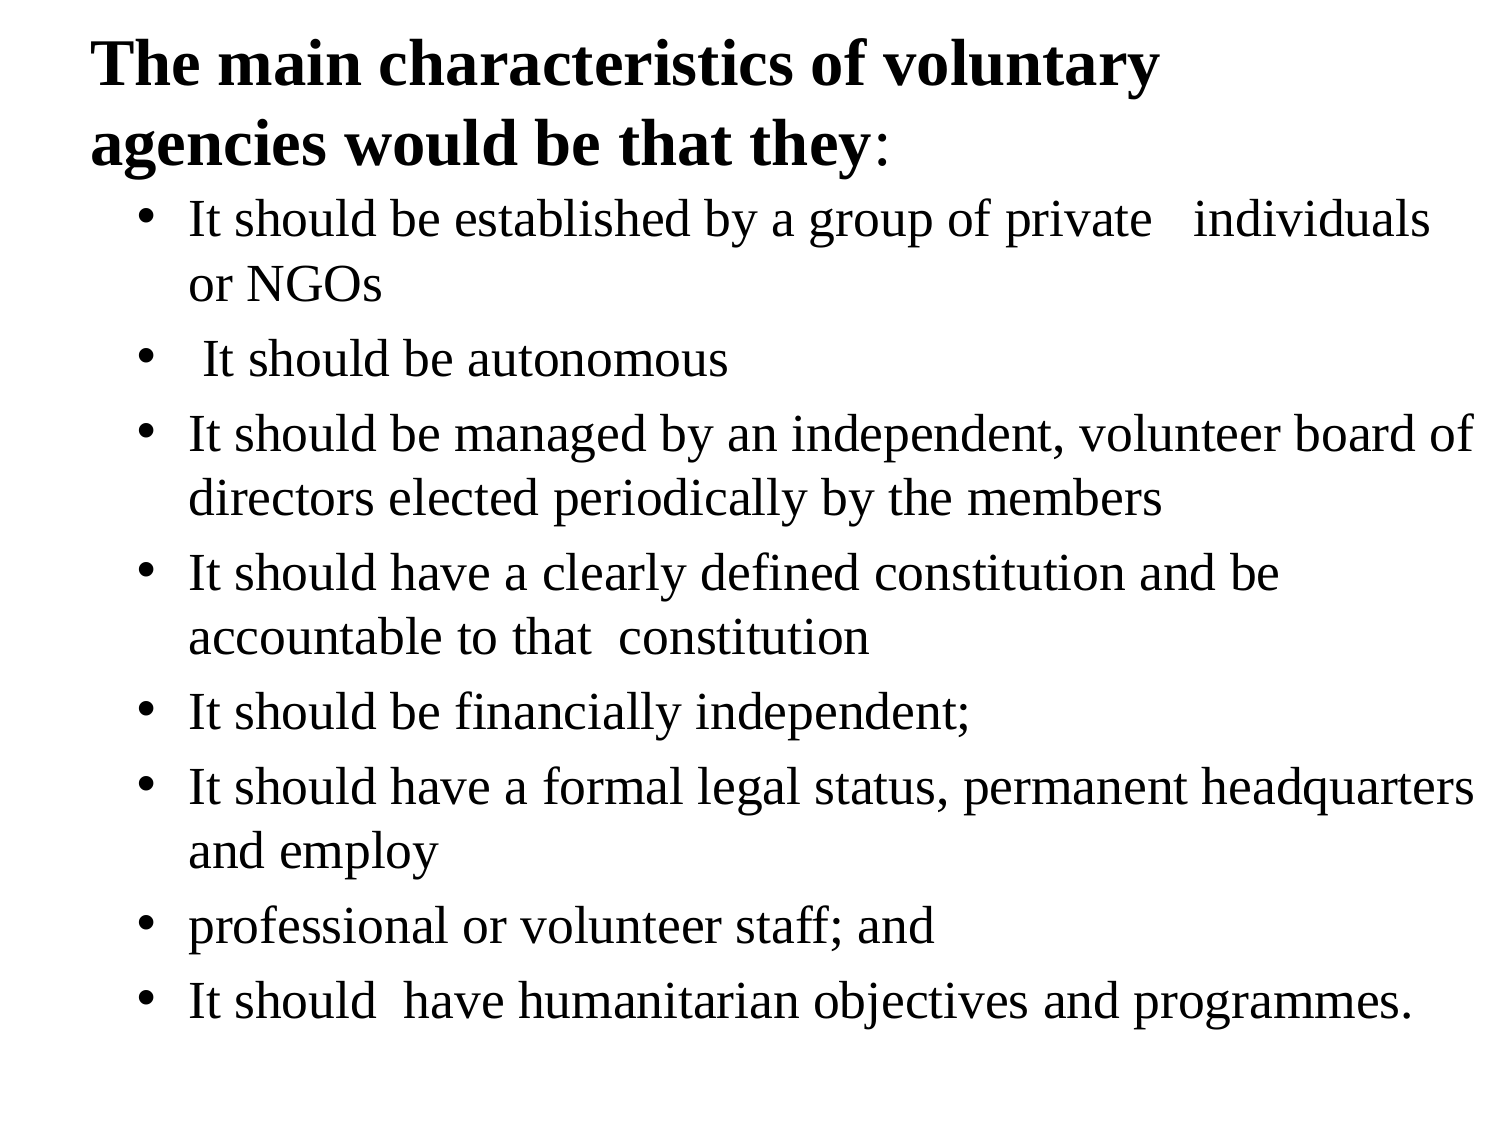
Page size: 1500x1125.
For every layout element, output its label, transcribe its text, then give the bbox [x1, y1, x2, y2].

title The main characteristics of voluntary agencies would be that they: [75, 45, 1425, 233]
list It should be established by a group of private individuals or NGOs It should be autonomous It should be managed by an independent, volunteer board of directors elected periodically by the members It should have a clearly defined constitution and be accountable to that constitution It should be financially independent; It should have a formal legal status, permanent headquarters and employ professional or volunteer staff; and It should have humanitarian objectives and programmes. [121, 175, 1500, 1125]
